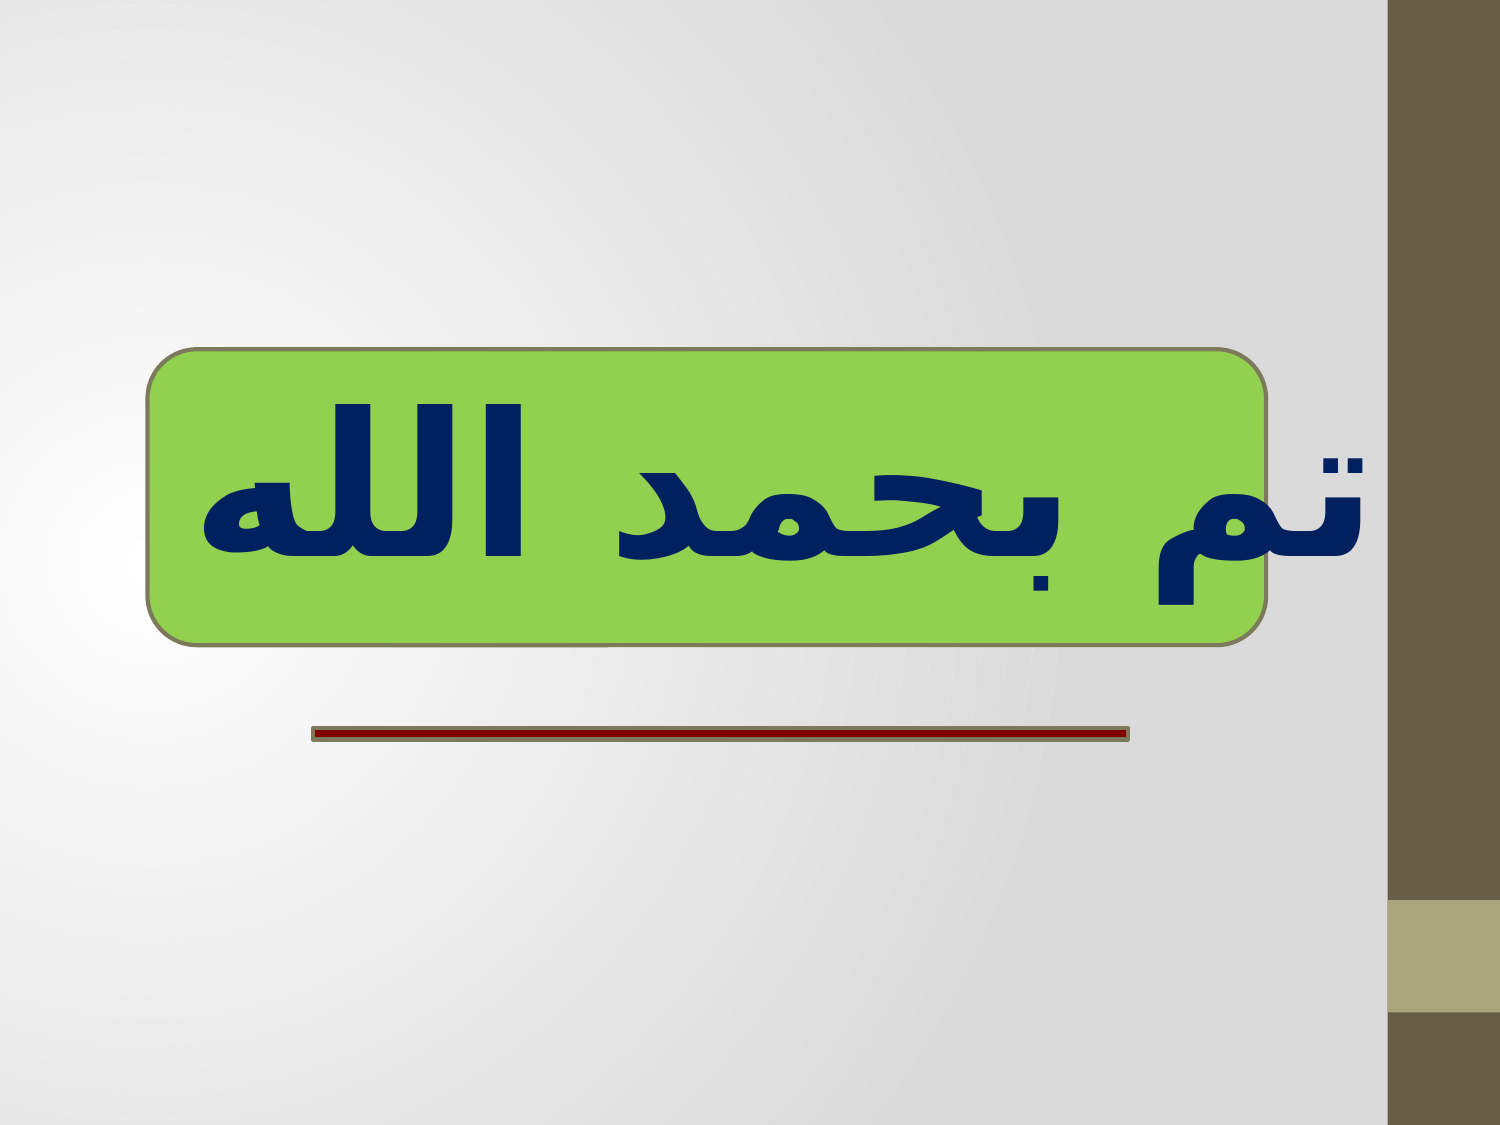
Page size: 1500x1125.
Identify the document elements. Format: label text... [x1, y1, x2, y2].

text_box تم بحمد الله [106, 349, 1394, 605]
text_box [146, 605, 1268, 648]
text_box [311, 726, 1130, 742]
